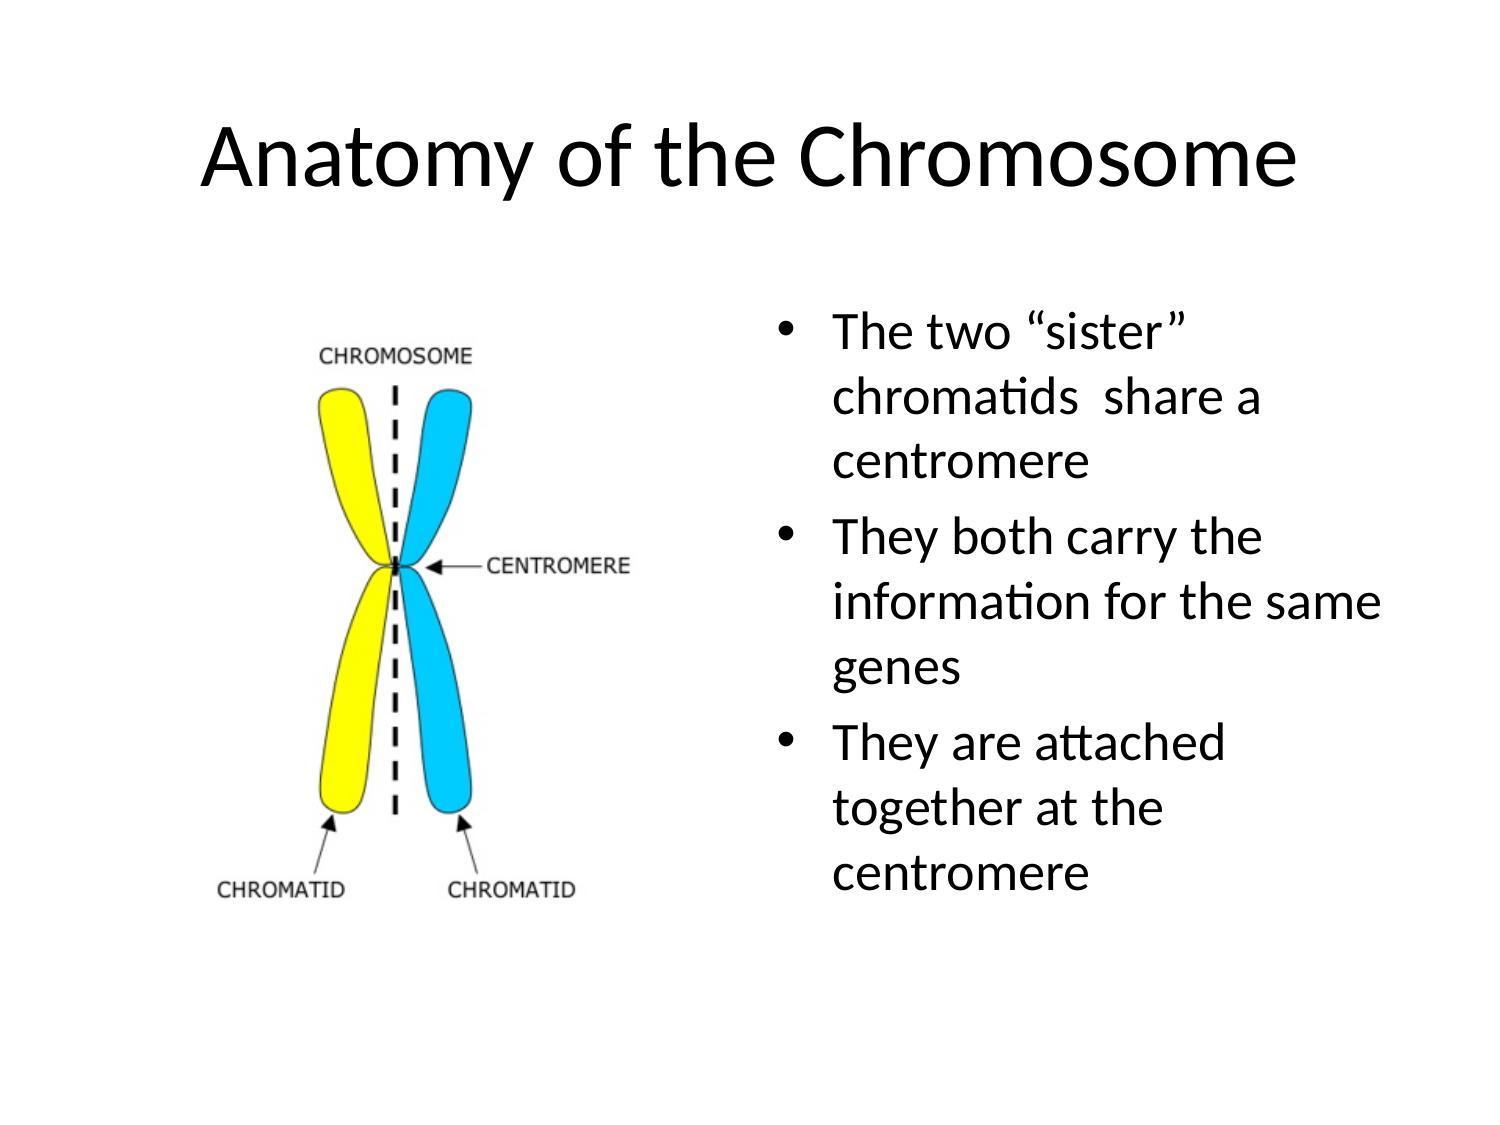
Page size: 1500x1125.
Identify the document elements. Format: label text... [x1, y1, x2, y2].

picture [212, 337, 641, 904]
list The two “sister” chromatids share a centromere They both carry the information for the same genes They are attached together at the centromere [761, 287, 1406, 988]
title Anatomy of the Chromosome [94, 50, 1407, 250]
